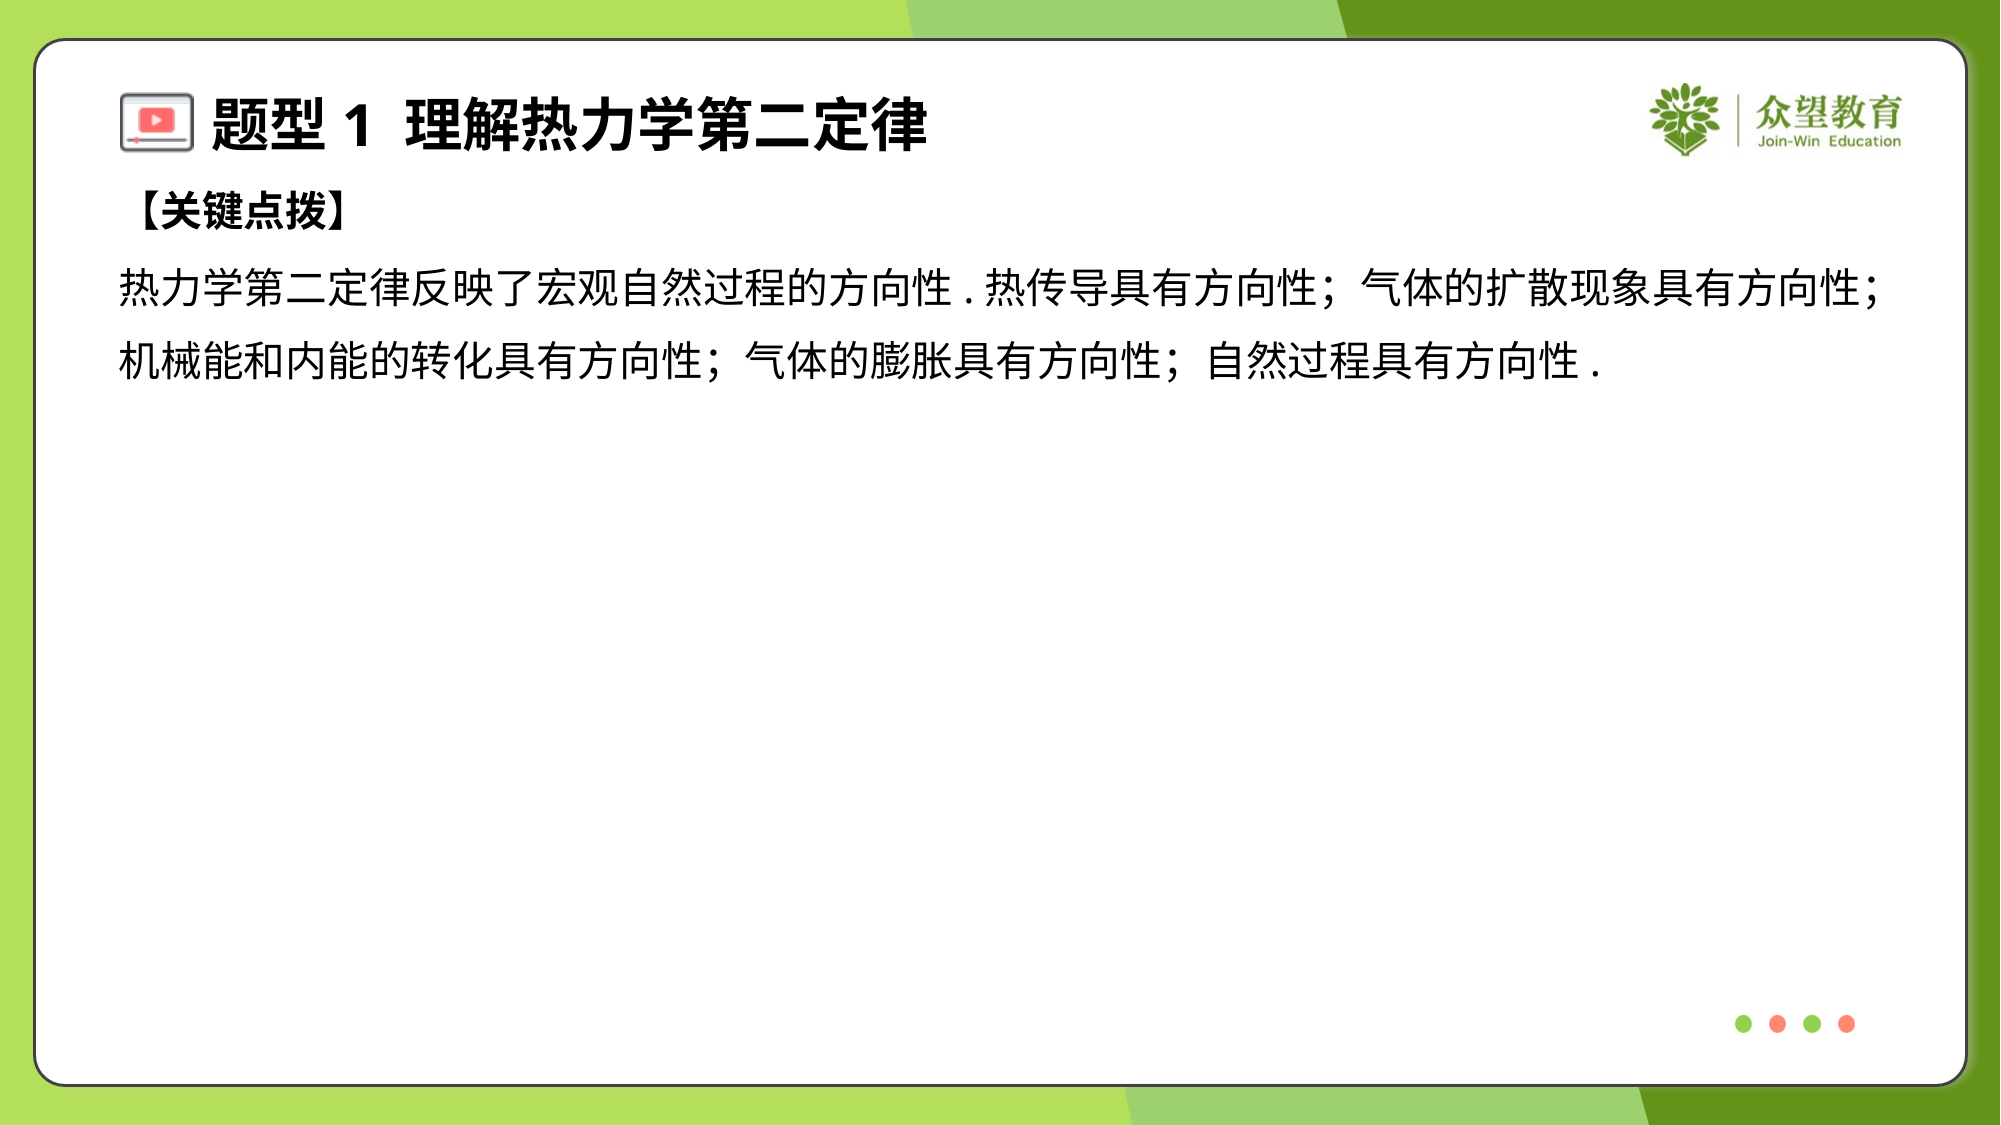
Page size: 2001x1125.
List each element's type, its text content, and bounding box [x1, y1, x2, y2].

picture [0, 0, 2000, 1125]
text_box 【关键点拨】 热力学第二定律反映了宏观自然过程的方向性.热传导具有方向性；气体的扩散现象具有方向性； 机械能和内能的转化具有方向性；气体的膨胀具有方向性；自然过程具有方向性. [118, 159, 1883, 377]
